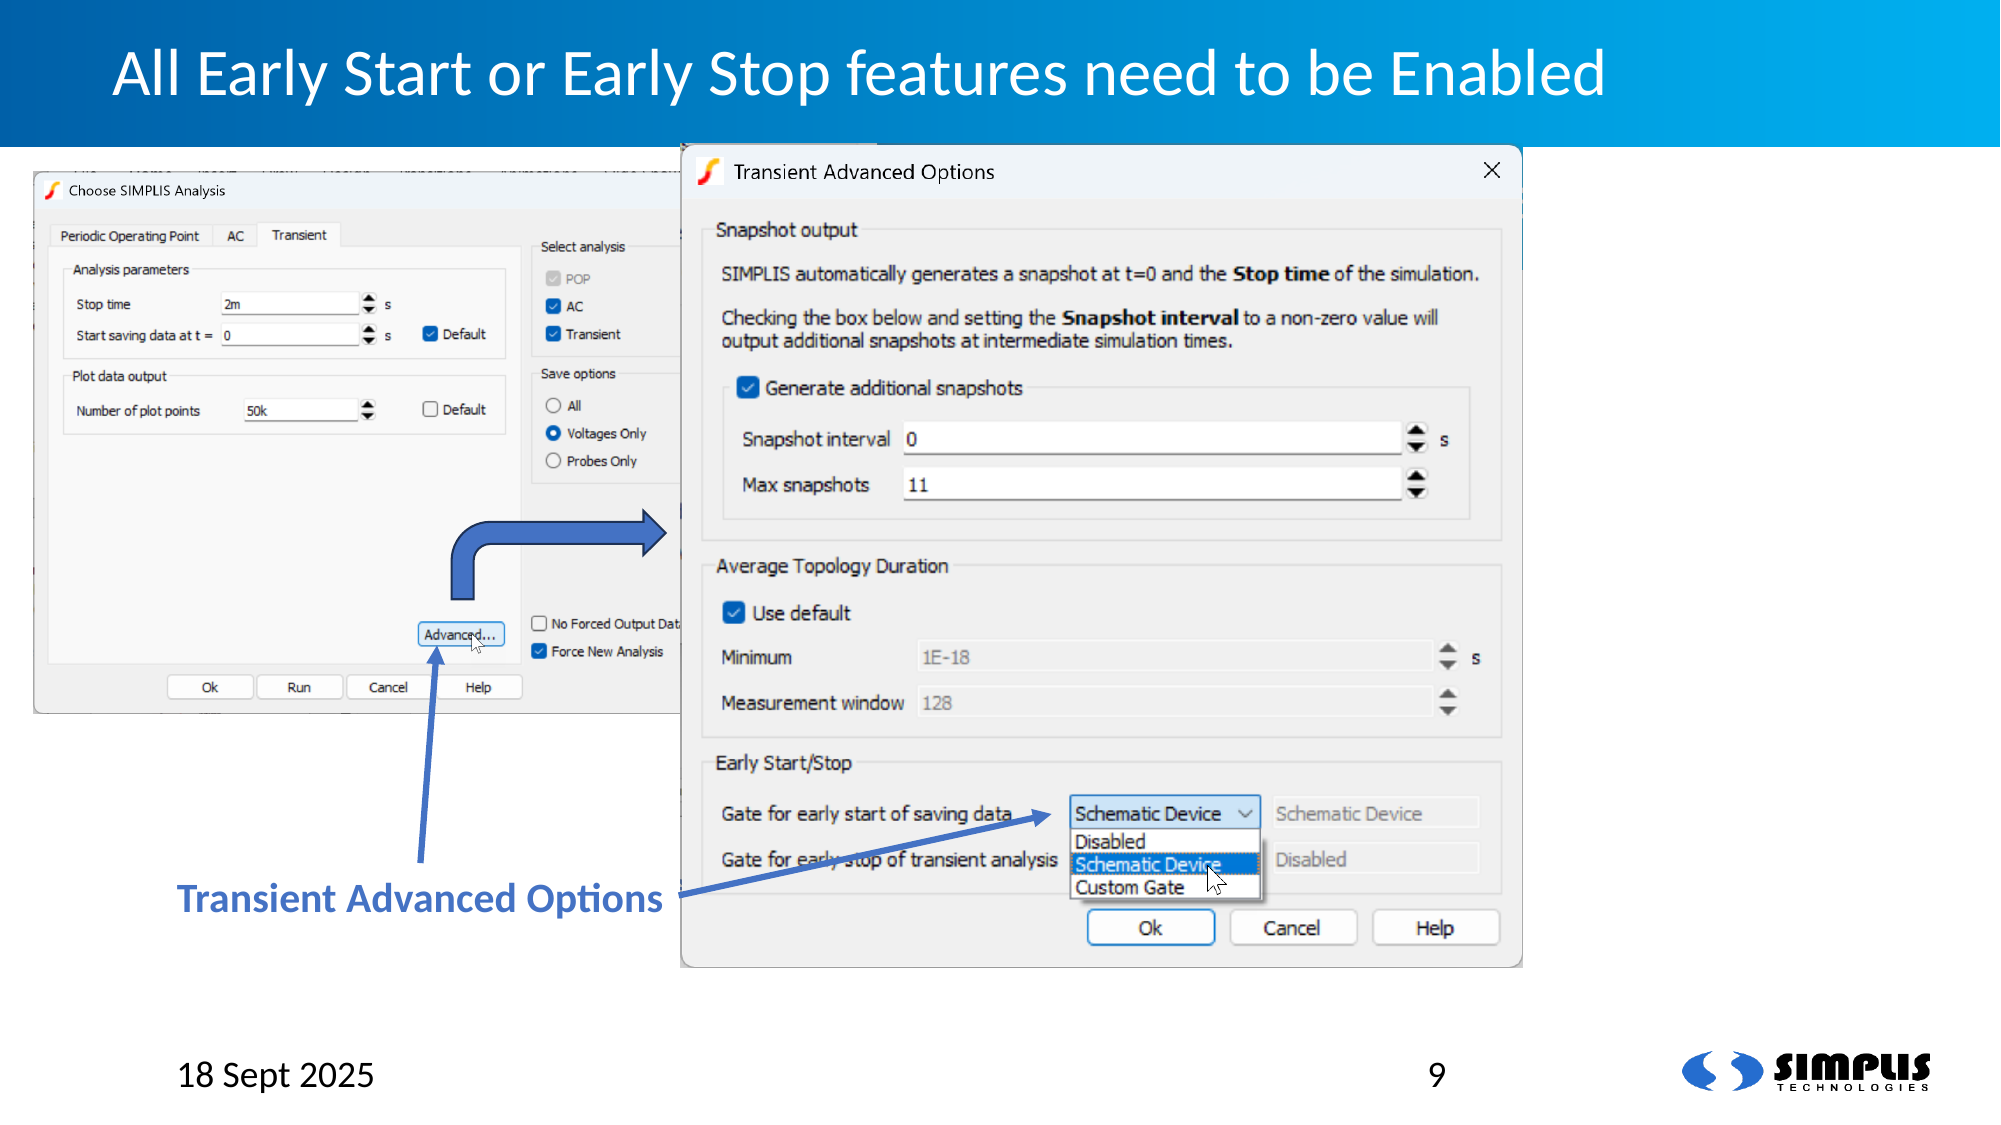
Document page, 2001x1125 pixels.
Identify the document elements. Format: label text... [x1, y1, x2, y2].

text_box 18 Sept 2025 [161, 1042, 612, 1103]
text_box Transient Advanced Options [162, 863, 679, 928]
slide_number 9 [1412, 1042, 1863, 1103]
text_box All Early Start or Early Stop features need to be Enabled [97, 0, 2000, 150]
picture [33, 143, 1523, 968]
picture [1863, 1051, 1930, 1091]
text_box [420, 645, 438, 864]
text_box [680, 813, 1052, 896]
